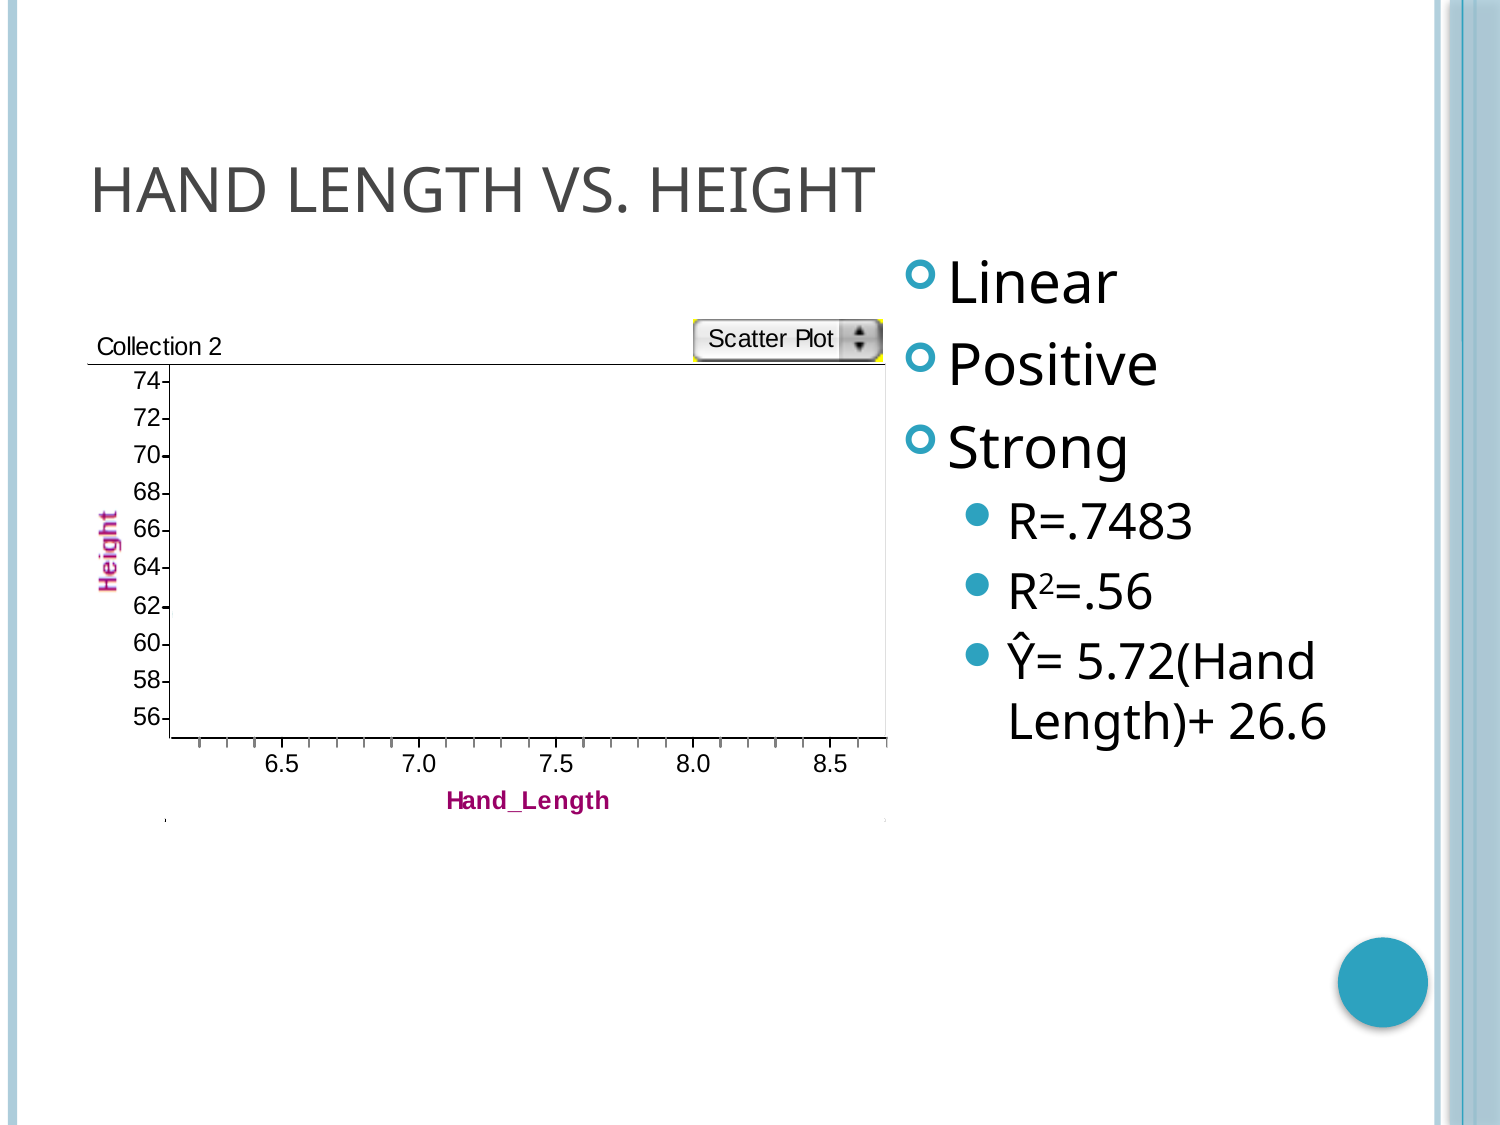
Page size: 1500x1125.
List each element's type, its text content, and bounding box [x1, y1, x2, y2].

list Linear Positive Strong R=.7483 R2=.56 Ŷ= 5.72(Hand Length)+ 26.6 [887, 237, 1400, 1025]
title Hand Length vs. Height [75, 45, 1300, 233]
picture [86, 311, 889, 823]
